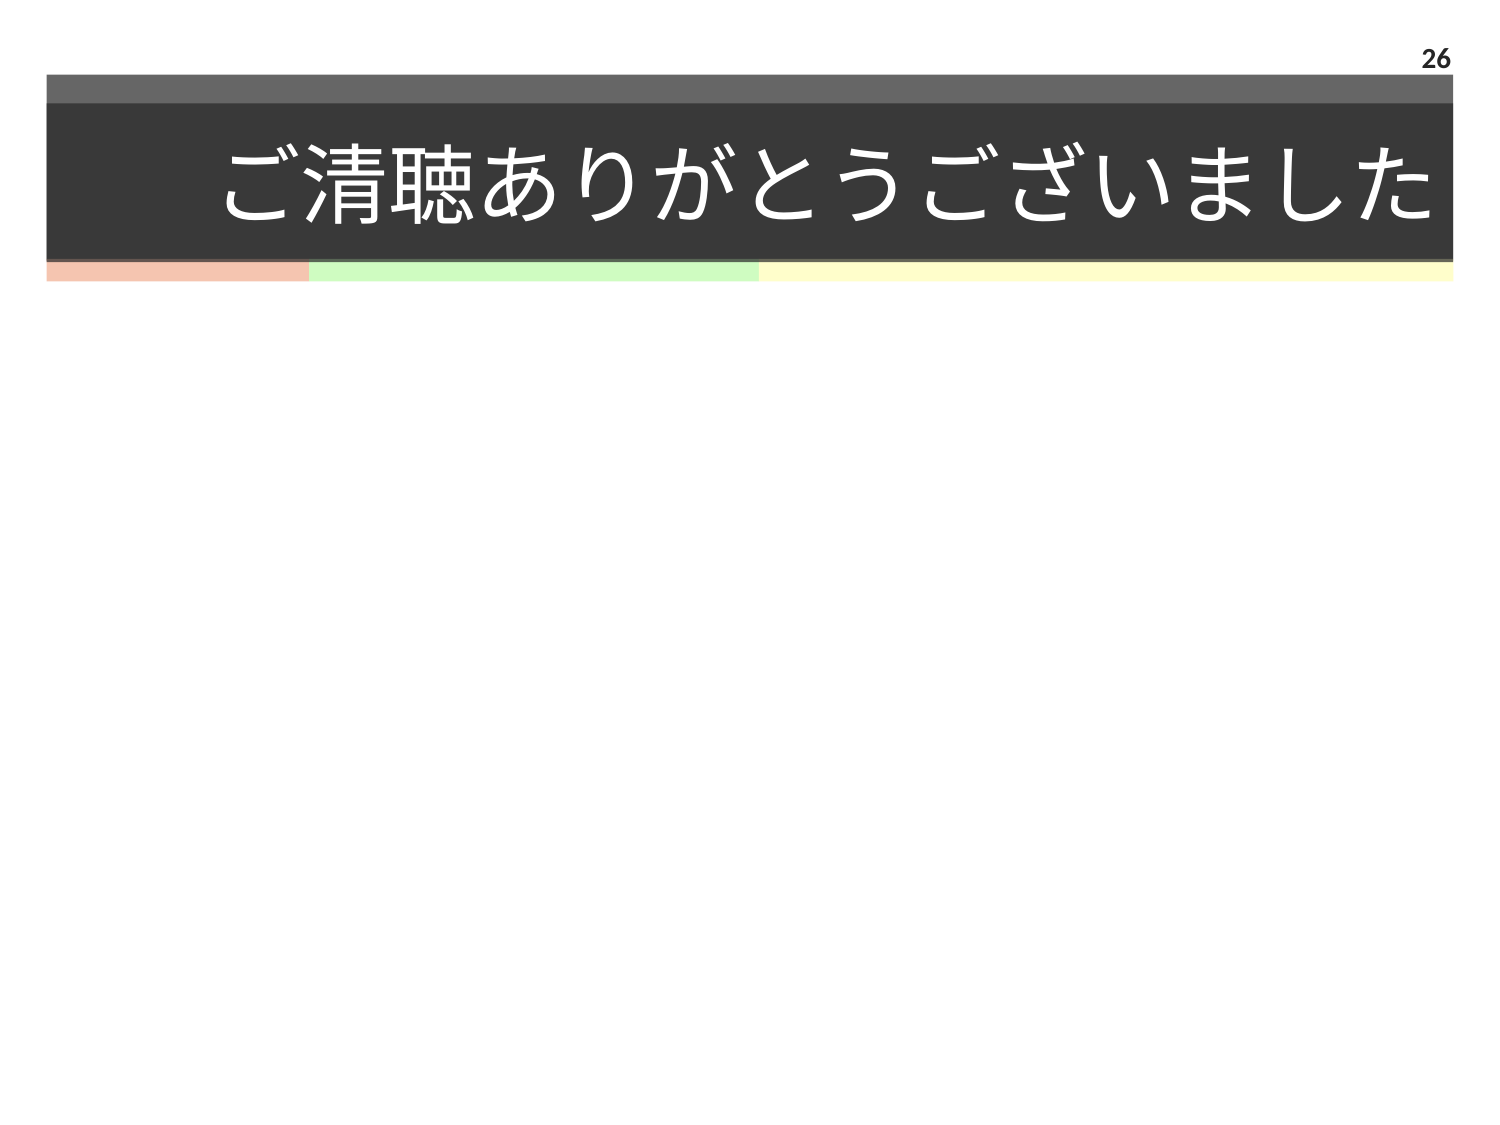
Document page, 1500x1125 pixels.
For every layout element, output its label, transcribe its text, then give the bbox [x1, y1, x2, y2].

title ご清聴ありがとうございました [46, 103, 1454, 263]
slide_number 26 [1362, 27, 1467, 87]
